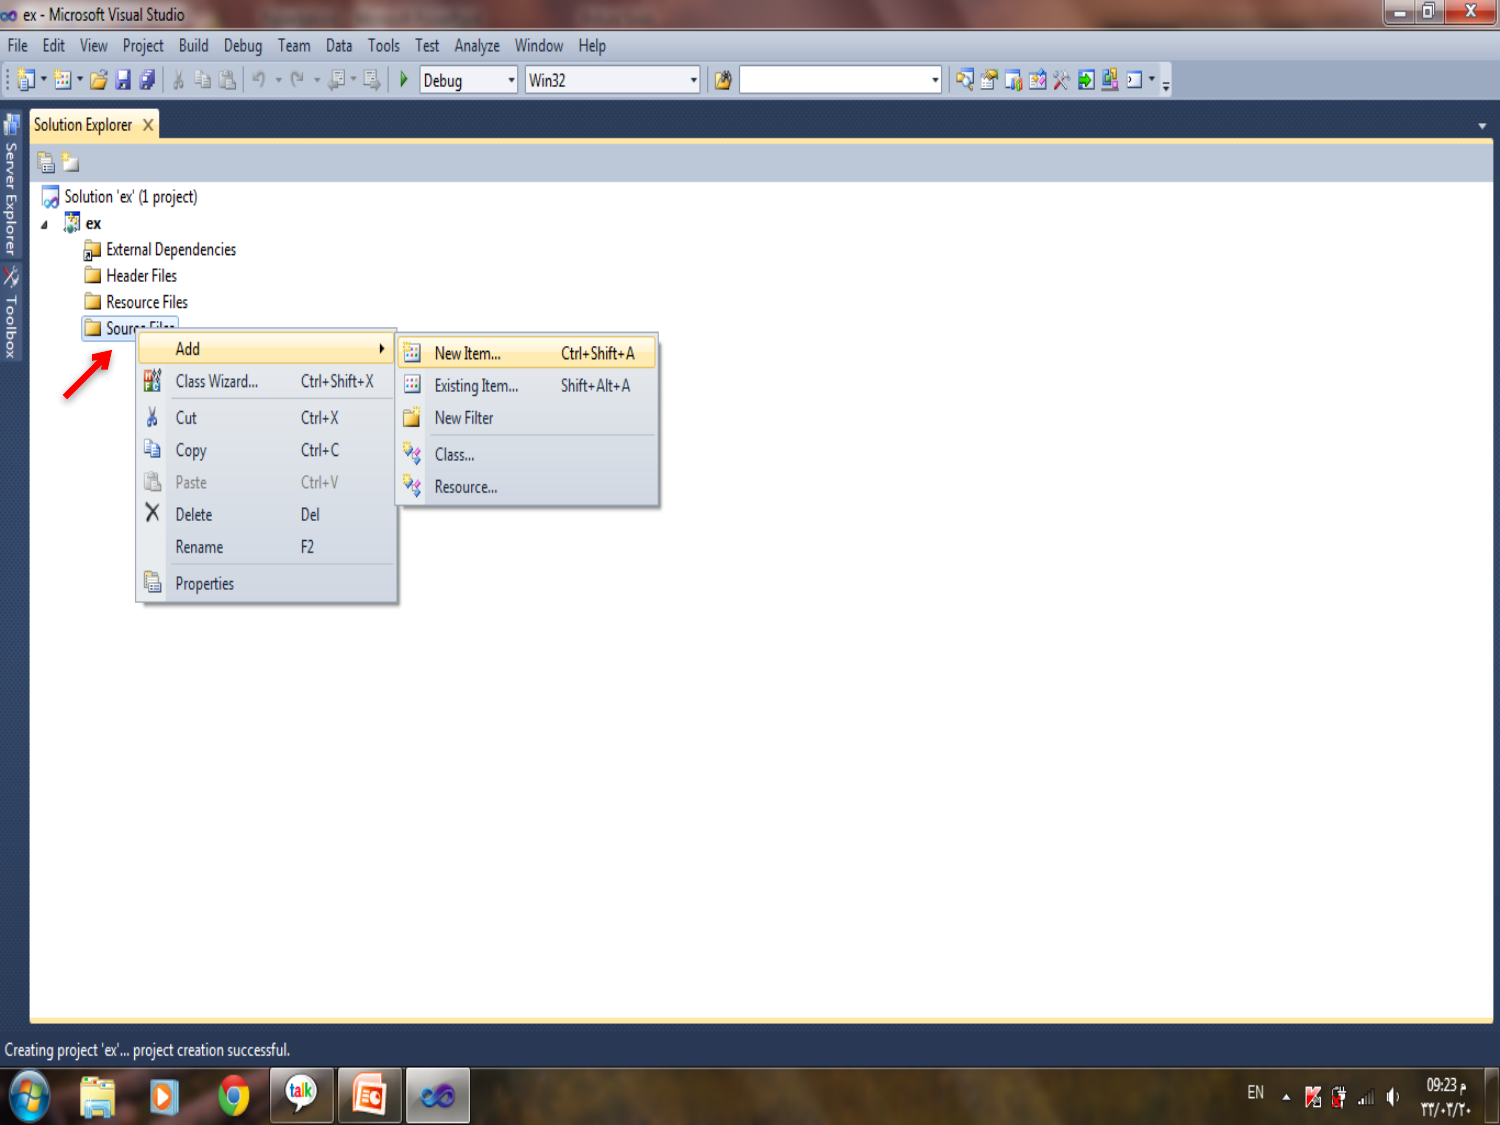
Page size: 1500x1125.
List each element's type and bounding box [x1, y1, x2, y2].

picture [0, 0, 1500, 1125]
text_box [64, 349, 113, 398]
